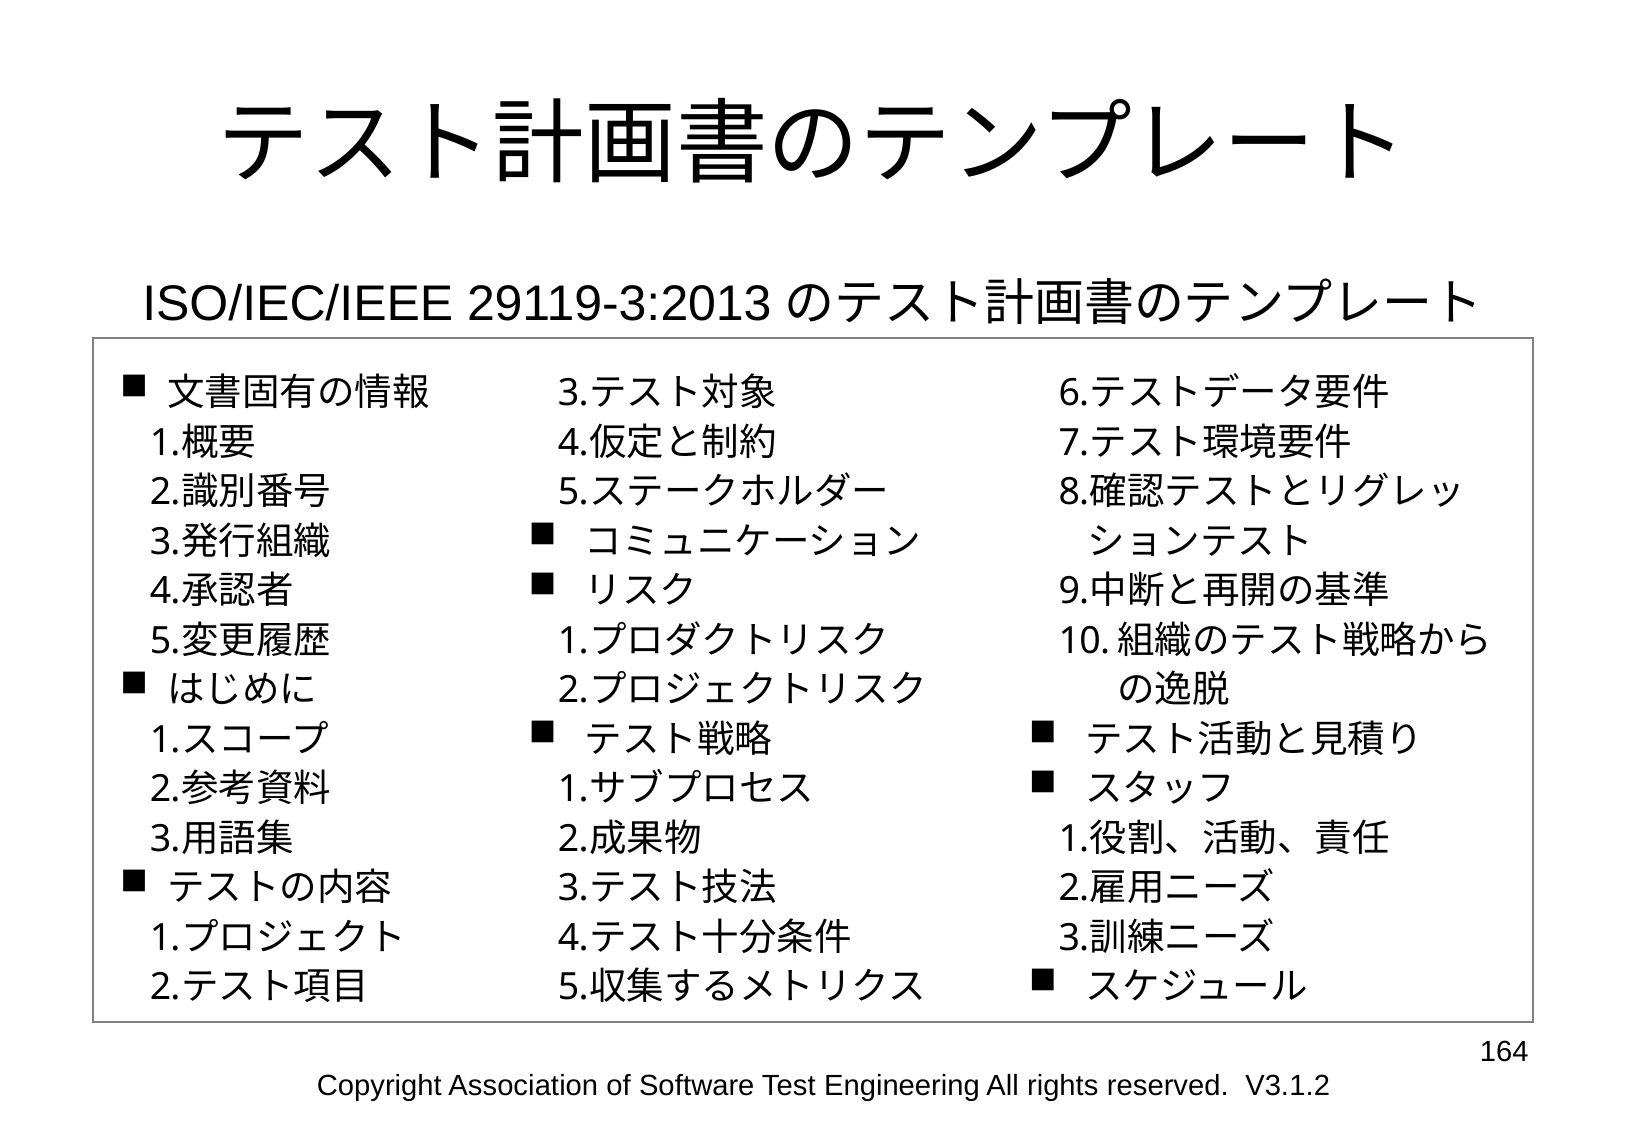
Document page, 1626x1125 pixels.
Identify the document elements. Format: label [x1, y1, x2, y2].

title [80, 44, 1544, 233]
slide_number [1164, 1024, 1544, 1103]
text_box [93, 338, 1533, 1023]
list [80, 262, 1544, 1006]
footer [233, 1058, 1416, 1103]
